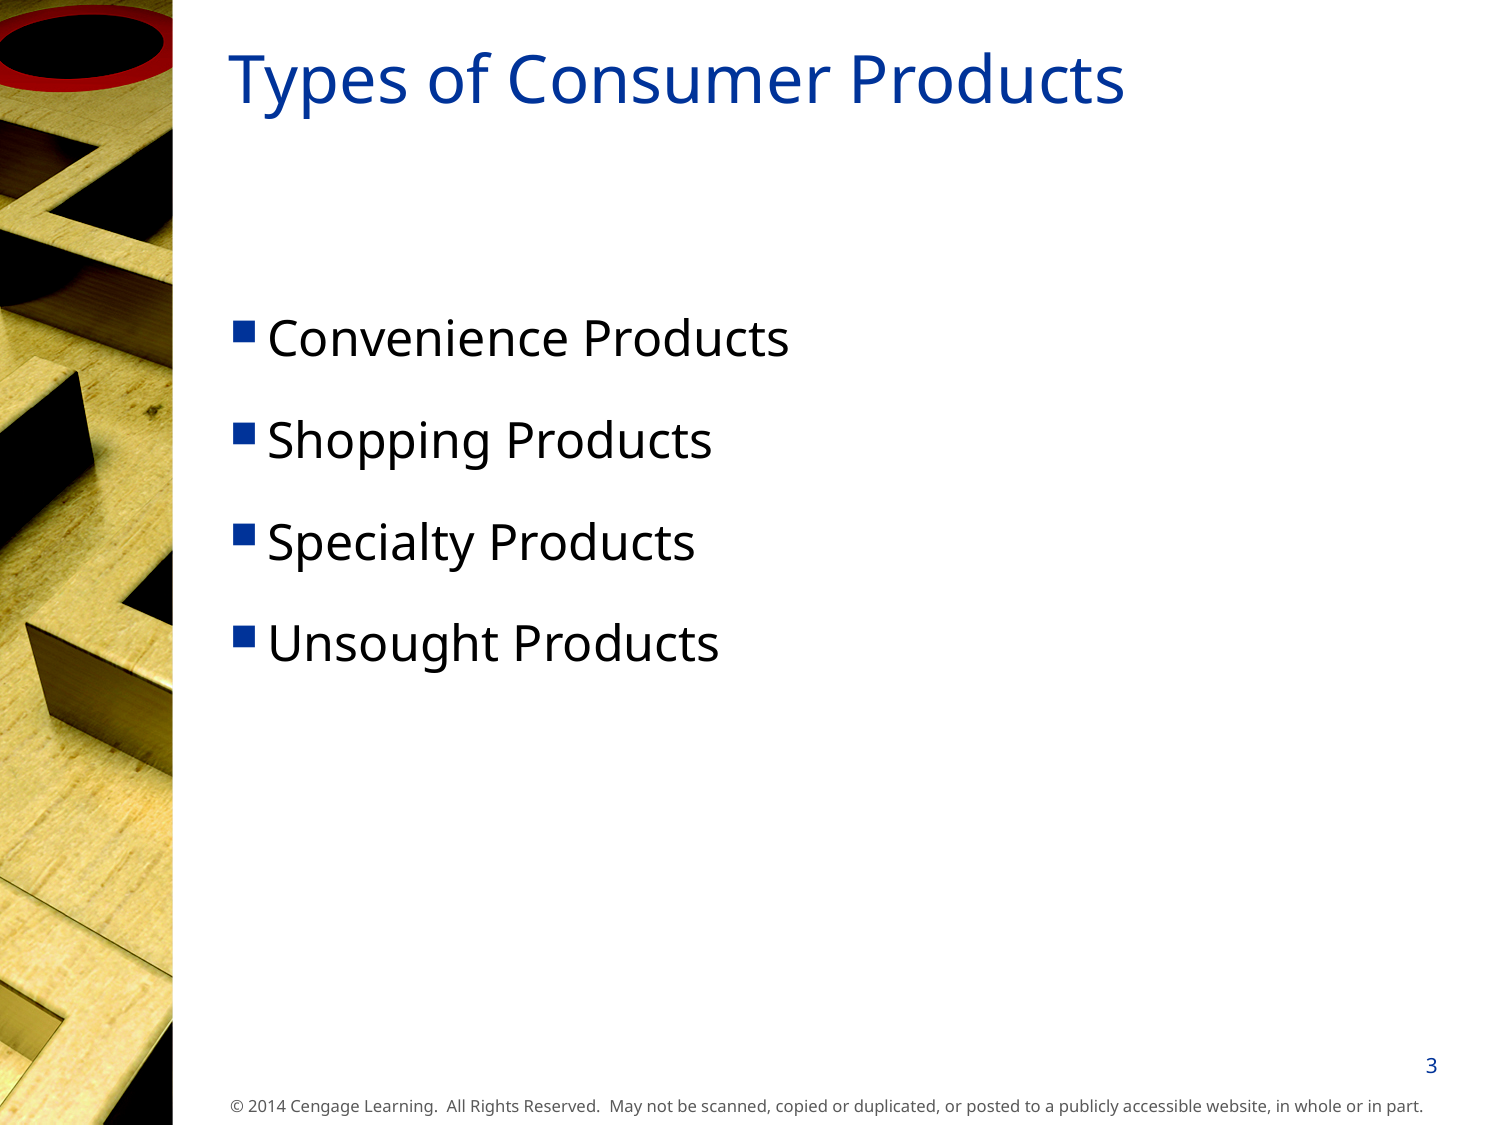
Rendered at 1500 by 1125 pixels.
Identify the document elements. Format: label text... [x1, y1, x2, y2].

picture [0, 0, 173, 1125]
slide_number 3 [1386, 1037, 1478, 1097]
title Types of Consumer Products [213, 29, 1454, 213]
list Convenience Products Shopping Products Specialty Products Unsought Products [215, 212, 1478, 981]
